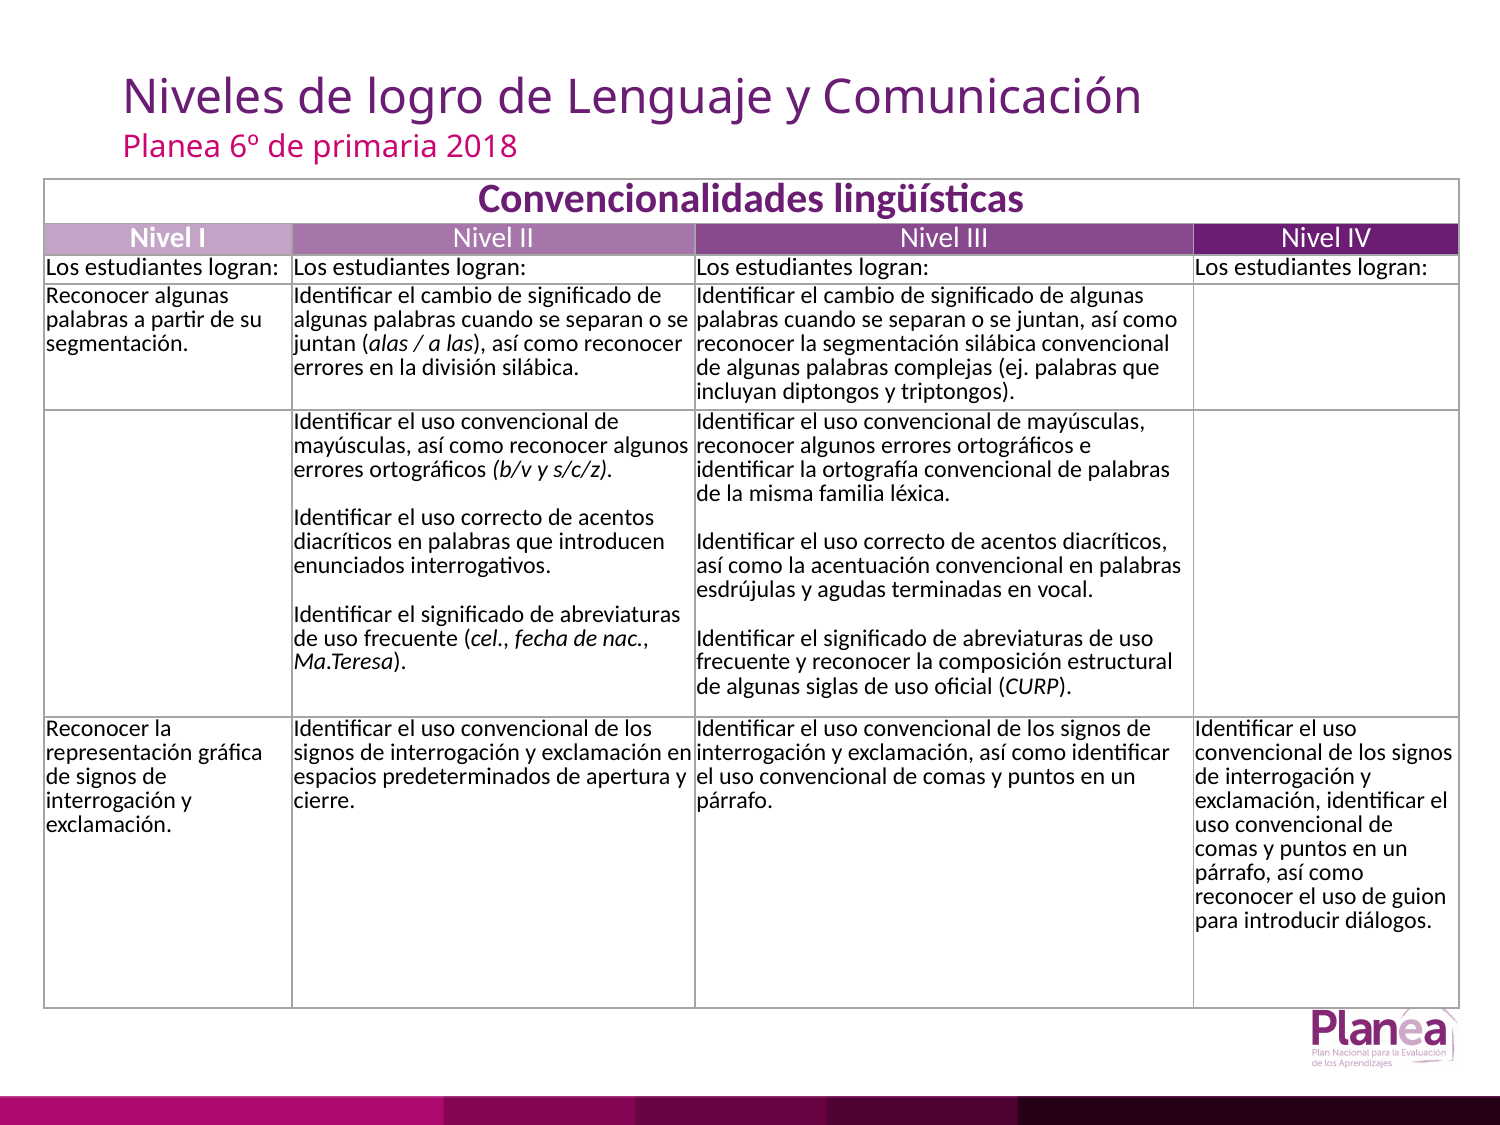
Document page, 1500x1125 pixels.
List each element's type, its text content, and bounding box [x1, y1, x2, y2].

table_cell Nivel II [293, 224, 694, 254]
table_cell Nivel IV [1194, 224, 1458, 254]
table_cell Los estudiantes logran: [1194, 256, 1458, 283]
table_cell Identificar el uso convencional de los signos de interrogación y exclamación en espacios predeterminados de apertura y cierre. [293, 718, 694, 1007]
table_cell Nivel III [696, 224, 1193, 254]
table_cell Los estudiantes logran: [293, 256, 694, 283]
table_cell Identificar el cambio de significado de algunas palabras cuando se separan o se juntan (alas / a las), así como reconocer errores en la división silábica. [293, 285, 694, 409]
table_cell Los estudiantes logran: [45, 256, 291, 283]
table_cell Los estudiantes logran: [696, 256, 1193, 283]
table_cell Identificar el uso convencional de mayúsculas, reconocer algunos errores ortográficos e identificar la ortografía convencional de palabras de la misma familia léxica. Identificar el uso correcto de acentos diacríticos, así como la acentuación convencional en palabras esdrújulas y agudas terminadas en vocal. Identificar el significado de abreviaturas de uso frecuente y reconocer la composición estructural de algunas siglas de uso oficial (CURP). [696, 411, 1193, 716]
picture [0, 1096, 1500, 1125]
table_cell Nivel I [45, 224, 291, 254]
subtitle Planea 6º de primaria 2018 [107, 111, 1402, 178]
table_cell Reconocer algunas palabras a partir de su segmentación. [45, 285, 291, 409]
table_cell [1194, 411, 1458, 716]
table_cell [45, 411, 291, 716]
table_cell Identificar el cambio de significado de algunas palabras cuando se separan o se juntan, así como reconocer la segmentación silábica convencional de algunas palabras complejas (ej. palabras que incluyan diptongos y triptongos). [696, 285, 1193, 409]
table_header Convencionalidades lingüísticas [45, 180, 1458, 223]
picture [1312, 991, 1462, 1068]
table_cell Identificar el uso convencional de los signos de interrogación y exclamación, identificar el uso convencional de comas y puntos en un párrafo, así como reconocer el uso de guion para introducir diálogos. [1194, 718, 1458, 1007]
table_cell Identificar el uso convencional de los signos de interrogación y exclamación, así como identificar el uso convencional de comas y puntos en un párrafo. [696, 718, 1193, 1007]
title Niveles de logro de Lenguaje y Comunicación [107, 64, 1402, 111]
table_cell Identificar el uso convencional de mayúsculas, así como reconocer algunos errores ortográficos (b/v y s/c/z). Identificar el uso correcto de acentos diacríticos en palabras que introducen enunciados interrogativos. Identificar el significado de abreviaturas de uso frecuente (cel., fecha de nac., Ma.Teresa). [293, 411, 694, 716]
table_cell Reconocer la representación gráfica de signos de interrogación y exclamación. [45, 718, 291, 1007]
table_cell [1194, 285, 1458, 409]
